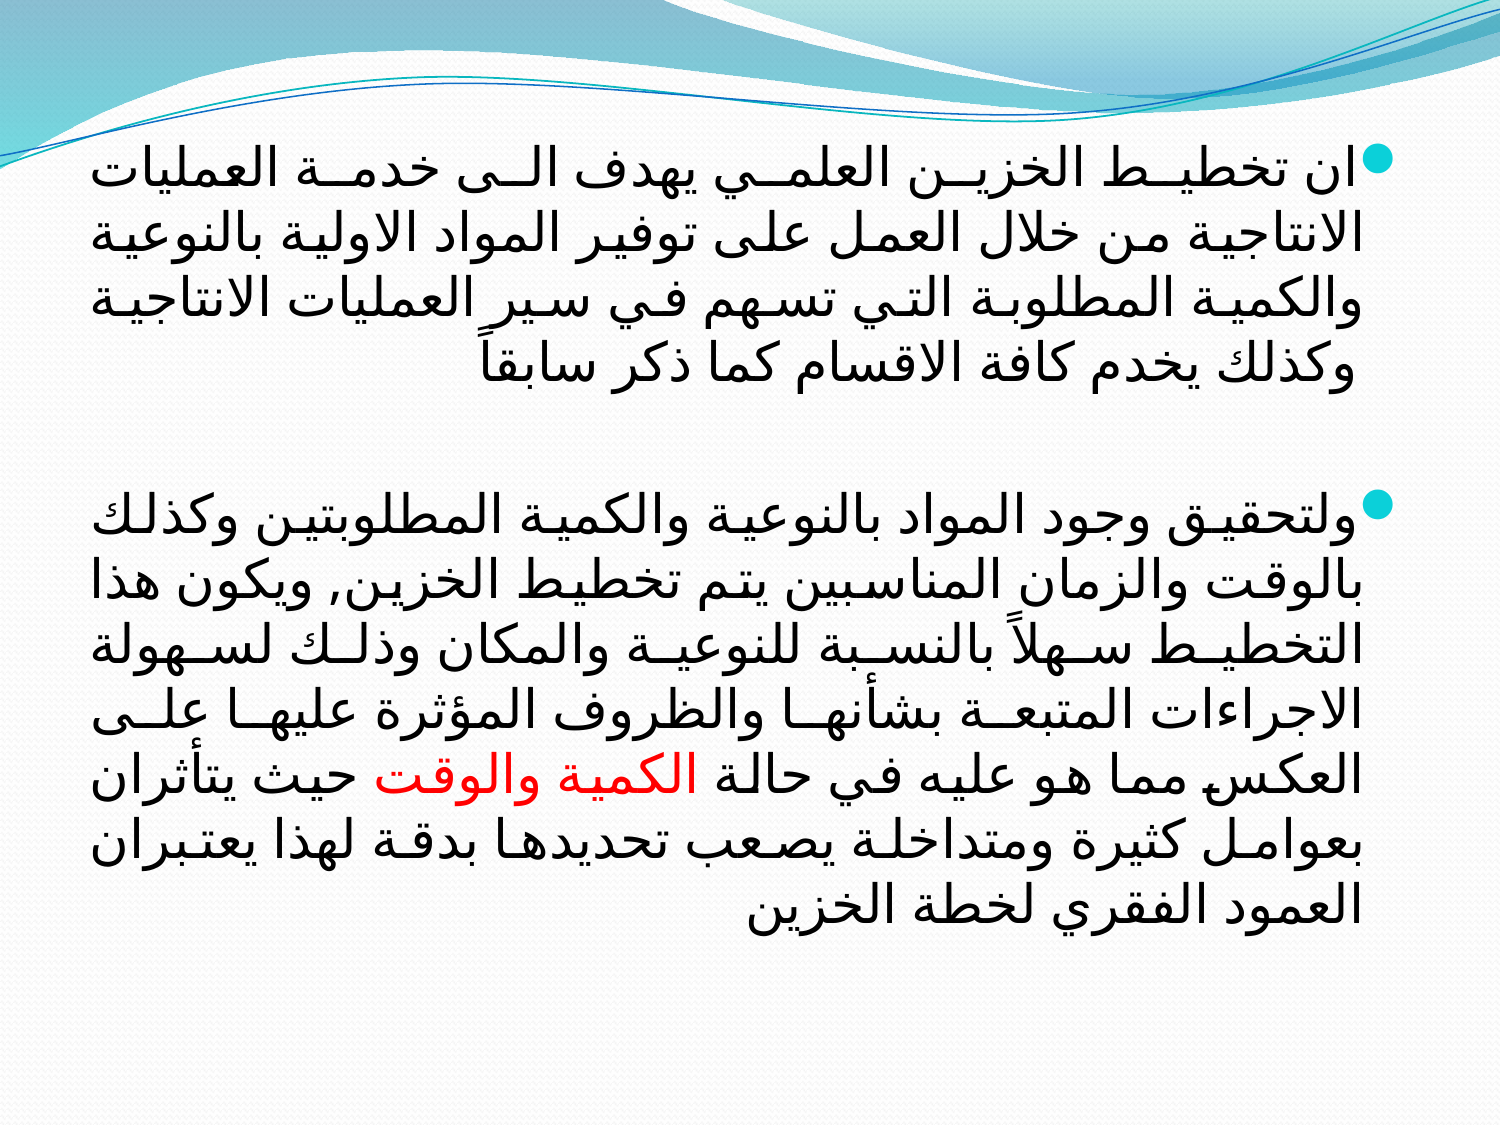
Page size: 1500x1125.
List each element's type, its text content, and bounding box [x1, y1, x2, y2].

list ان تخطيط الخزين العلمي يهدف الى خدمة العمليات الانتاجية من خلال العمل على توفير المواد الاولية بالنوعية والكمية المطلوبة التي تسهم في سير العمليات الانتاجية وكذلك يخدم كافة الاقسام كما ذكر سابقاً ولتحقيق وجود المواد بالنوعية والكمية المطلوبتين وكذلك بالوقت والزمان المناسبين يتم تخطيط الخزين, ويكون هذا التخطيط سهلاً بالنسبة للنوعية والمكان وذلك لسهولة الاجراءات المتبعة بشأنها والظروف المؤثرة عليها على العكس مما هو عليه في حالة الكمية والوقت حيث يتأثران بعوامل كثيرة ومتداخلة يصعب تحديدها بدقة لهذا يعتبران العمود الفقري لخطة الخزين [75, 125, 1425, 1038]
